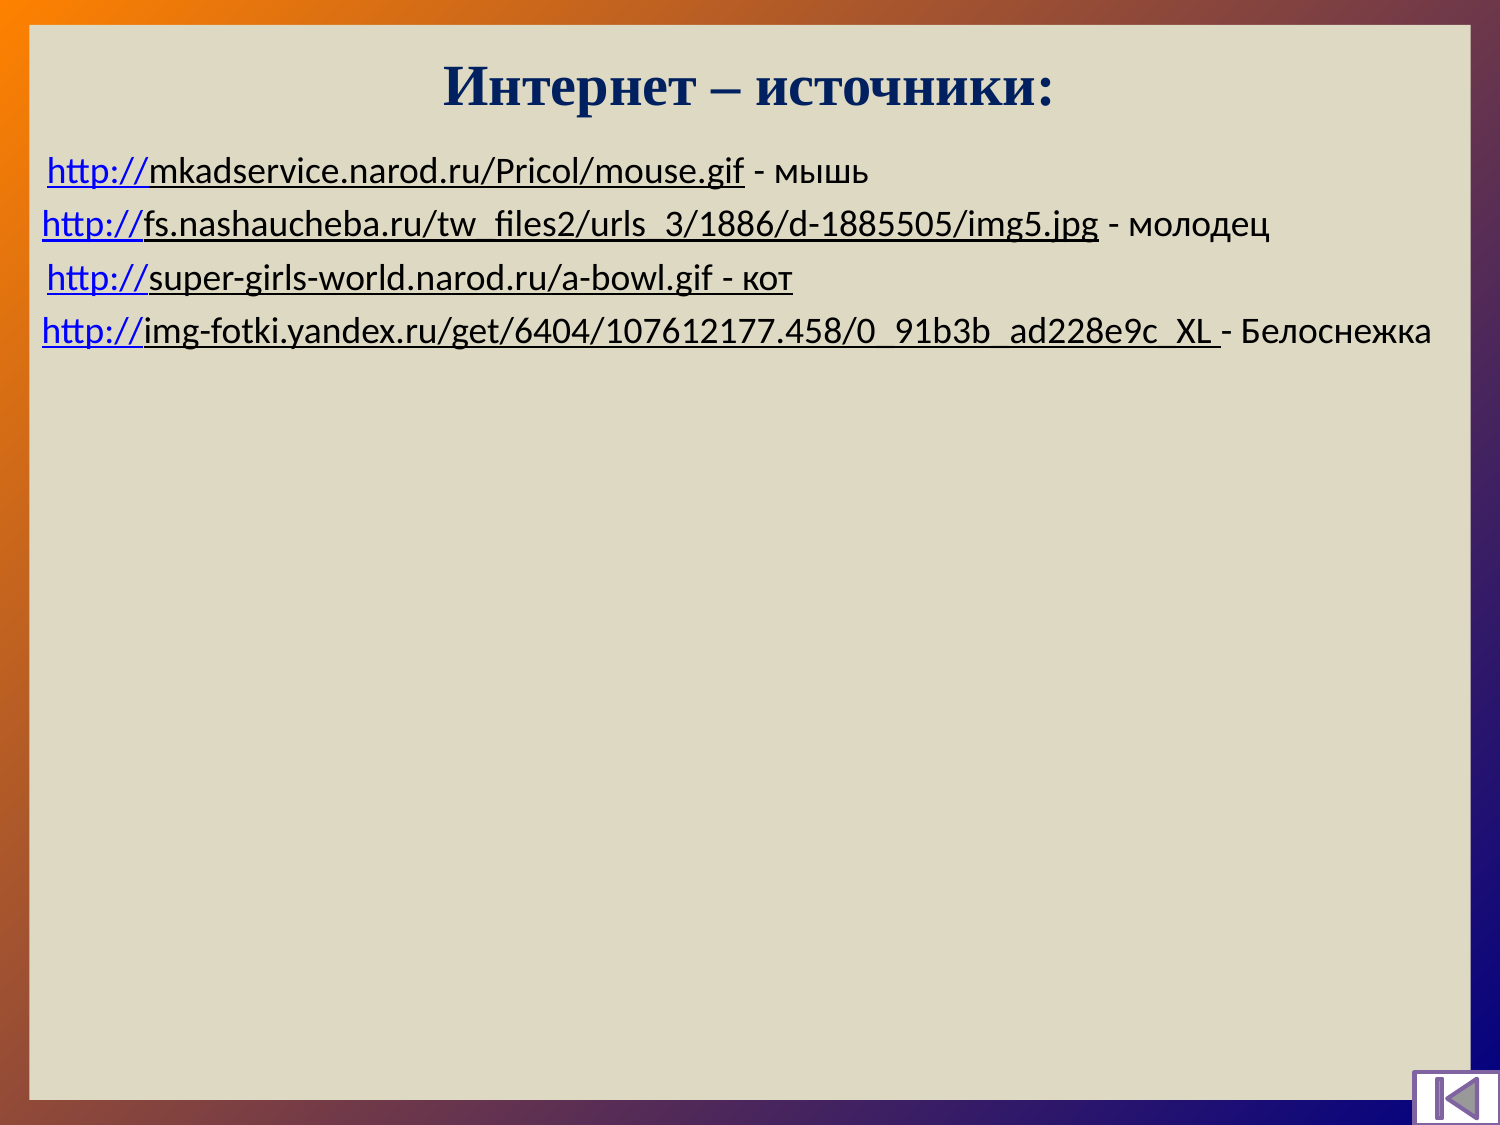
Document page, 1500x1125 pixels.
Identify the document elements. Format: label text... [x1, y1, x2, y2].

text_box http://mkadservice.narod.ru/Pricol/mouse.gif - мышь [32, 138, 884, 191]
text_box http://fs.nashaucheba.ru/tw_files2/urls_3/1886/d-1885505/img5.jpg - молодец [26, 191, 1436, 252]
text_box [1412, 1070, 1500, 1125]
text_box http://super-girls-world.narod.ru/a-bowl.gif - кот [31, 245, 808, 298]
text_box http://img-fotki.yandex.ru/get/6404/107612177.458/0_91b3b_ad228e9c_XL - Белоснежка [26, 298, 1478, 358]
text_box Интернет – источники: [428, 39, 1071, 125]
